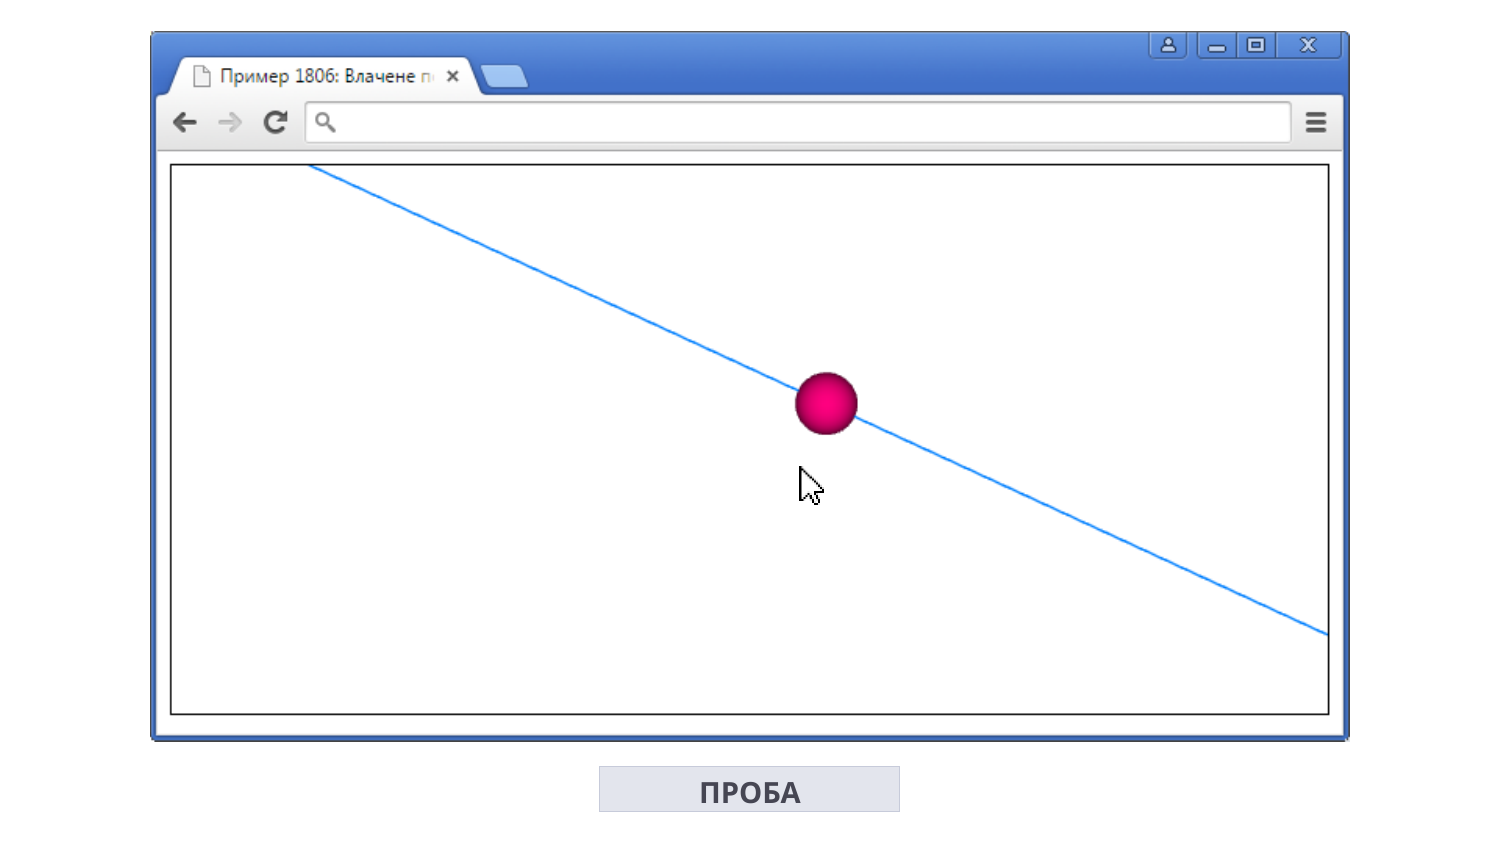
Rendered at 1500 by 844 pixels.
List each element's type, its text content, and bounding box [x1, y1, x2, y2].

picture [149, 31, 1351, 742]
text_box ПРОБА [599, 766, 900, 812]
